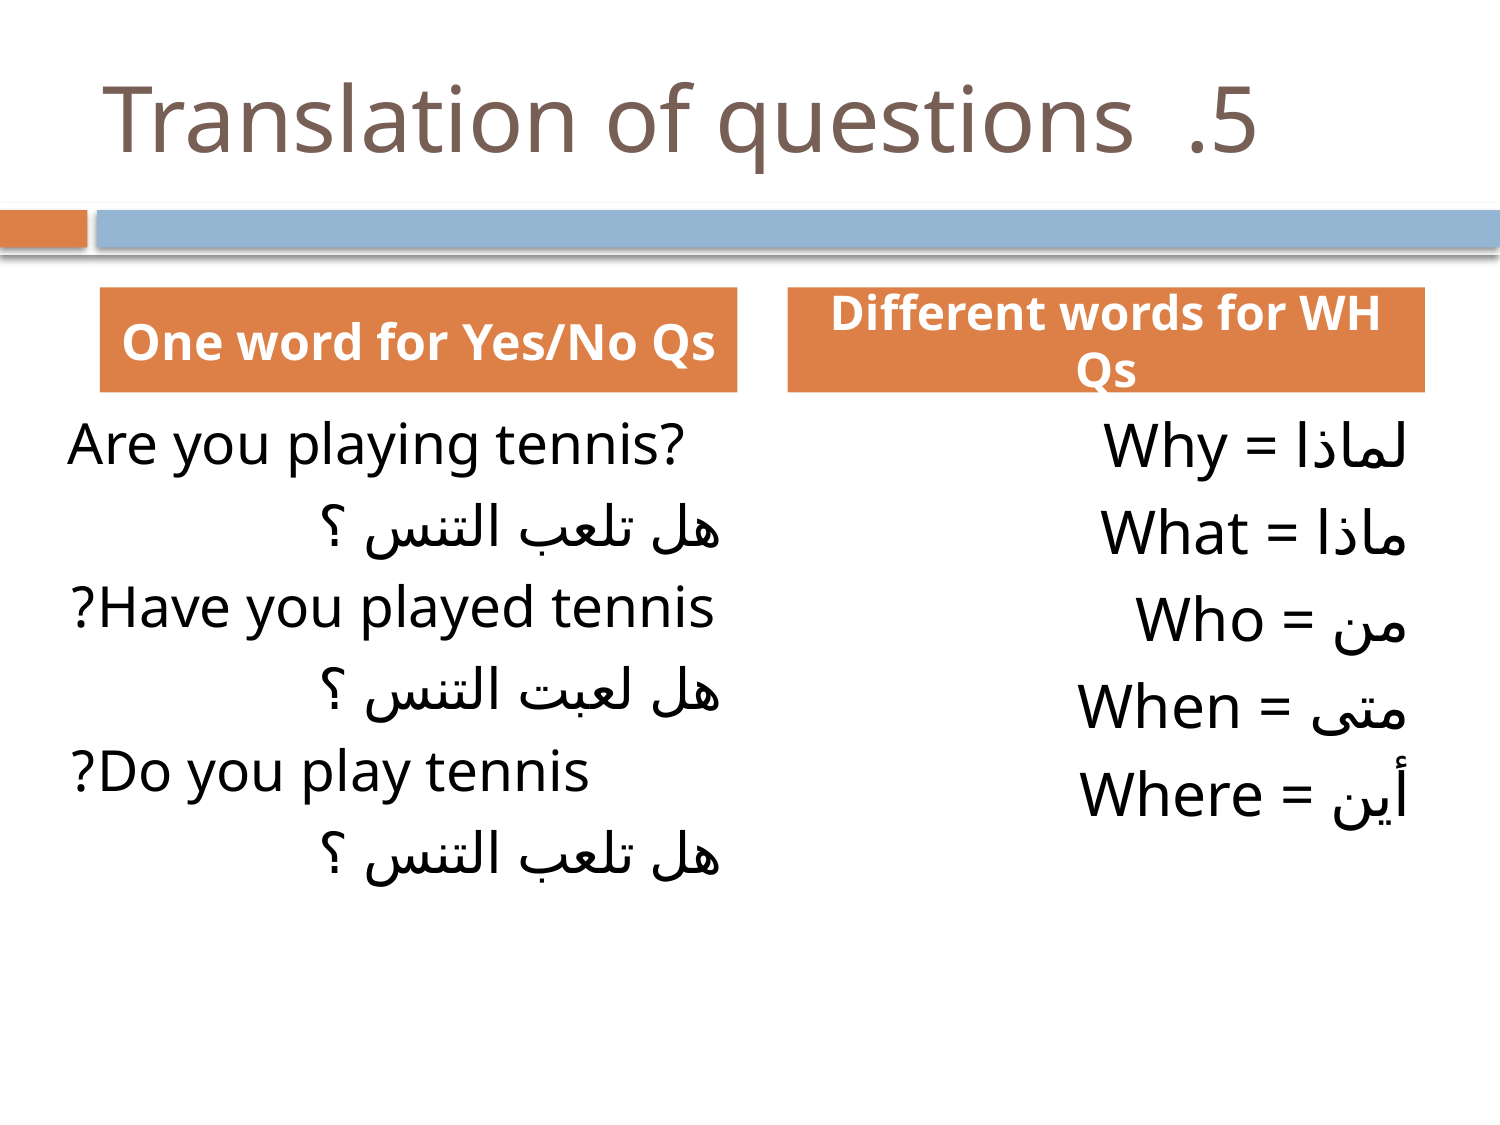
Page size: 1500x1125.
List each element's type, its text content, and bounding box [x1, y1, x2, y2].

list Are you playing tennis? هل تلعب التنس ؟ Have you played tennis? هل لعبت التنس ؟ Do you play tennis? هل تلعب التنس ؟ [53, 399, 738, 905]
list Different words for WH Qs [787, 287, 1425, 393]
list Why = لماذا What = ماذا Who = من When = متى Where = أين [787, 399, 1425, 988]
title 5. Translation of questions [87, 44, 1425, 188]
list One word for Yes/No Qs [99, 287, 738, 393]
